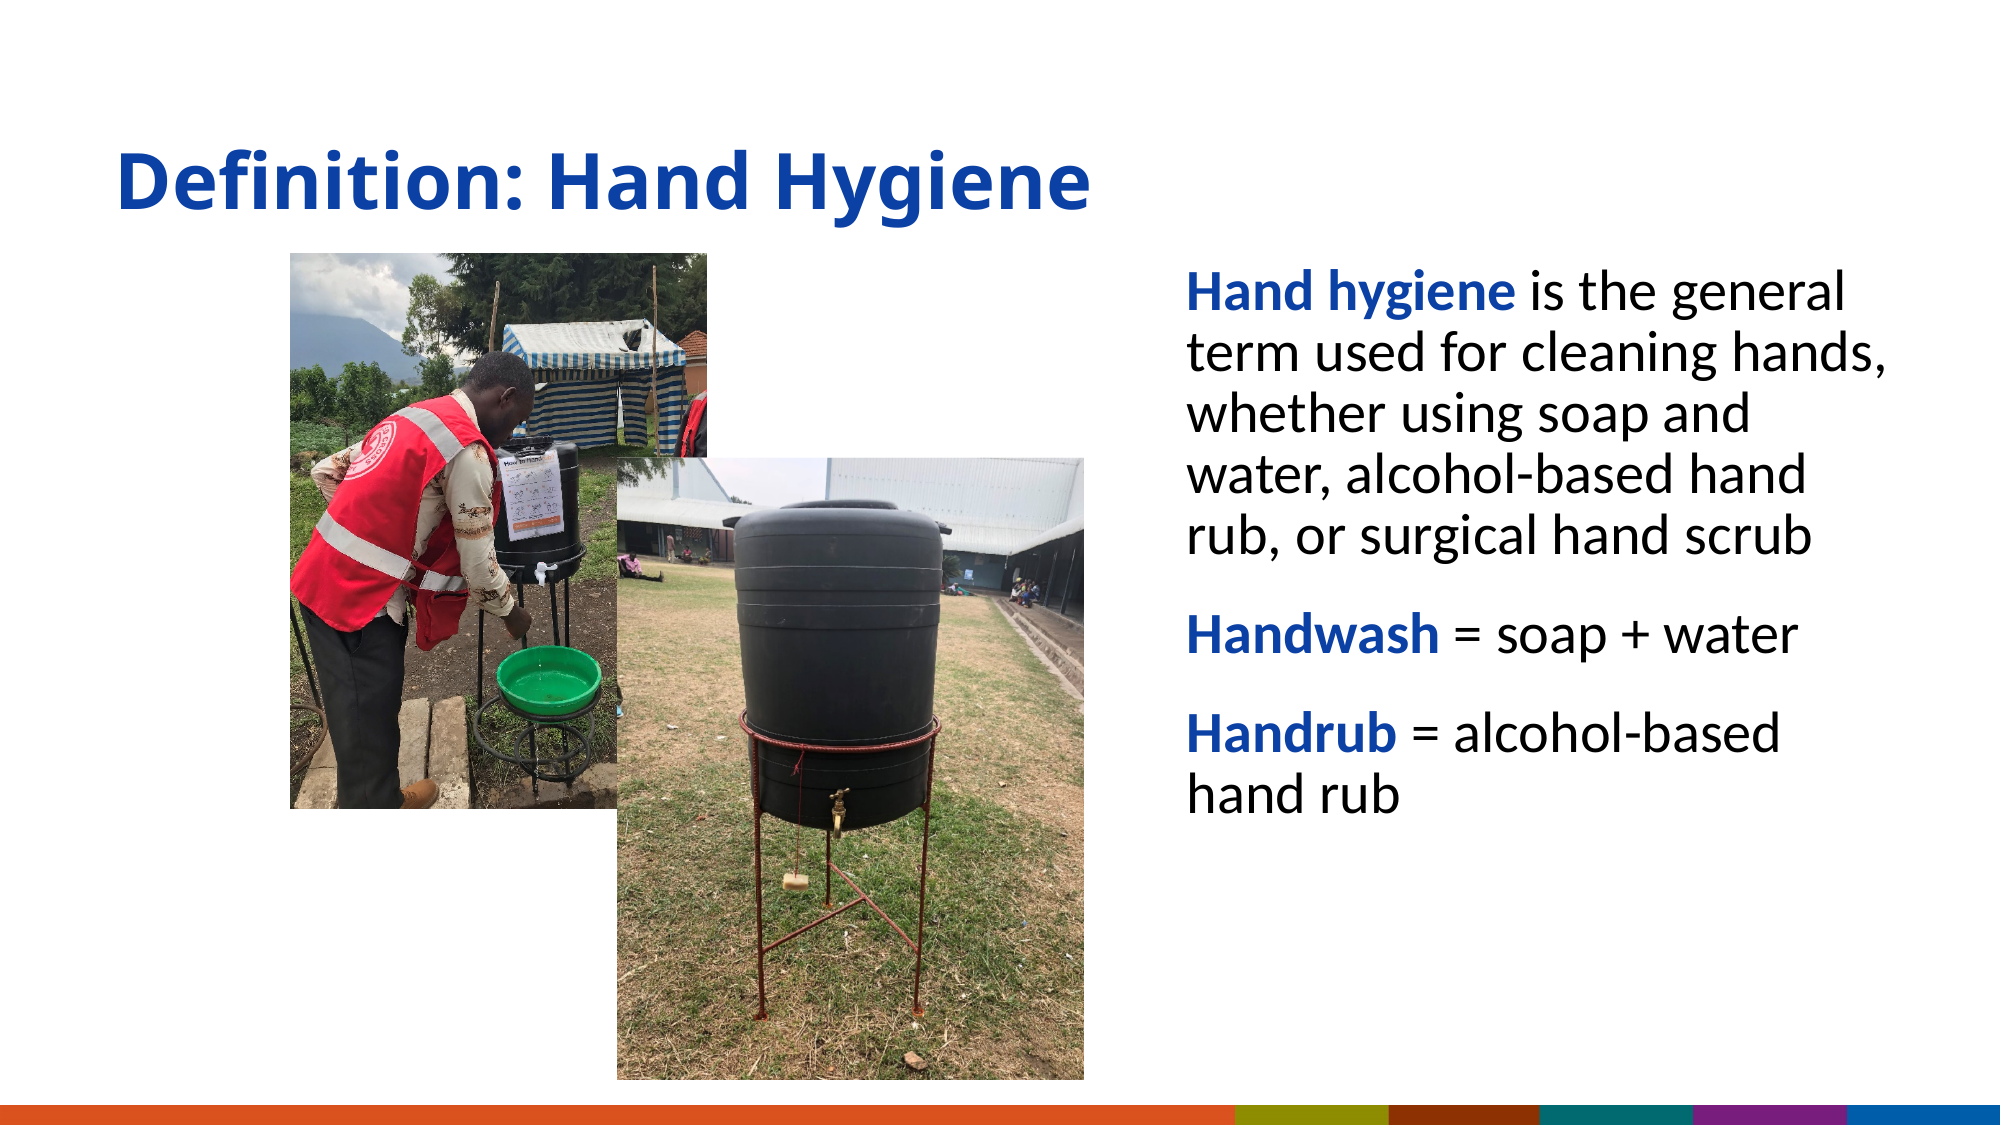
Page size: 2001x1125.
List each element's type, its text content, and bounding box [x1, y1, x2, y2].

list Hand hygiene is the general term used for cleaning hands, whether using soap and water, alcohol-based hand rub, or surgical hand scrub Handwash = soap + water Handrub = alcohol-based hand rub [1171, 253, 1914, 939]
picture [0, 1105, 2000, 1125]
title Definition: Hand Hygiene [99, 45, 1900, 233]
picture [289, 253, 1162, 1079]
